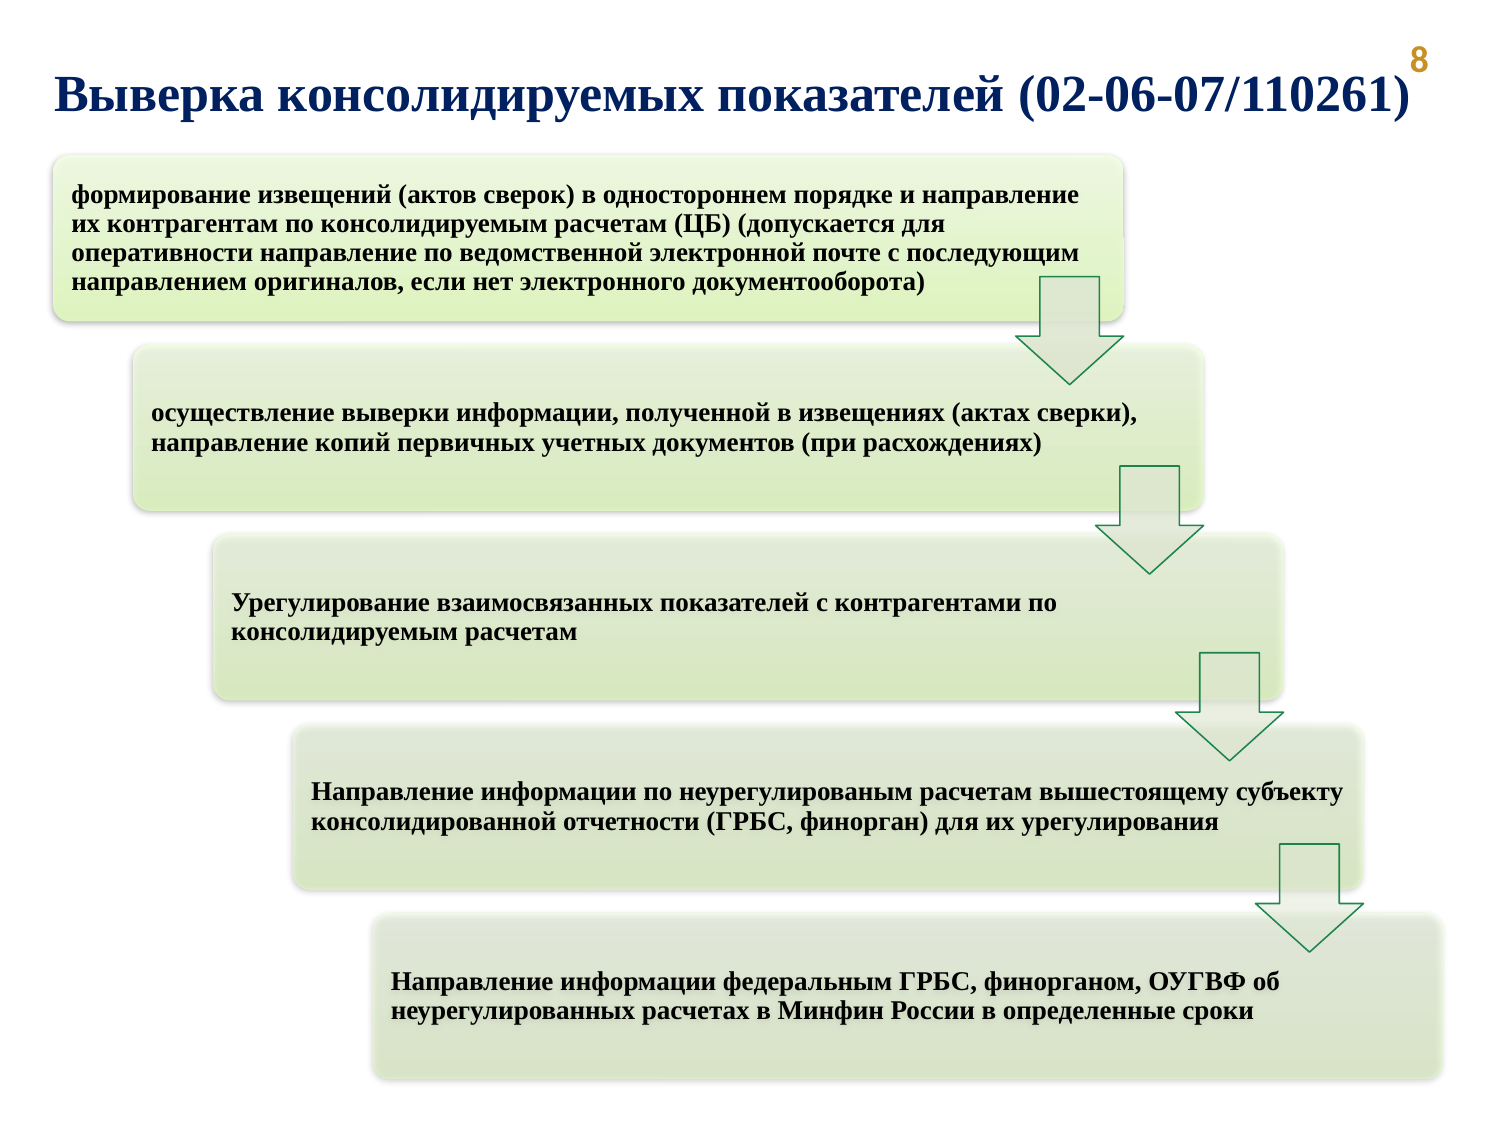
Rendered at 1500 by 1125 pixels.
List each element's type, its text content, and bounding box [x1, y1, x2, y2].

text_box Выверка консолидируемых показателей (02-06-07/110261) [21, 52, 1444, 130]
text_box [52, 154, 1444, 1080]
slide_number 8 [1386, 27, 1469, 88]
